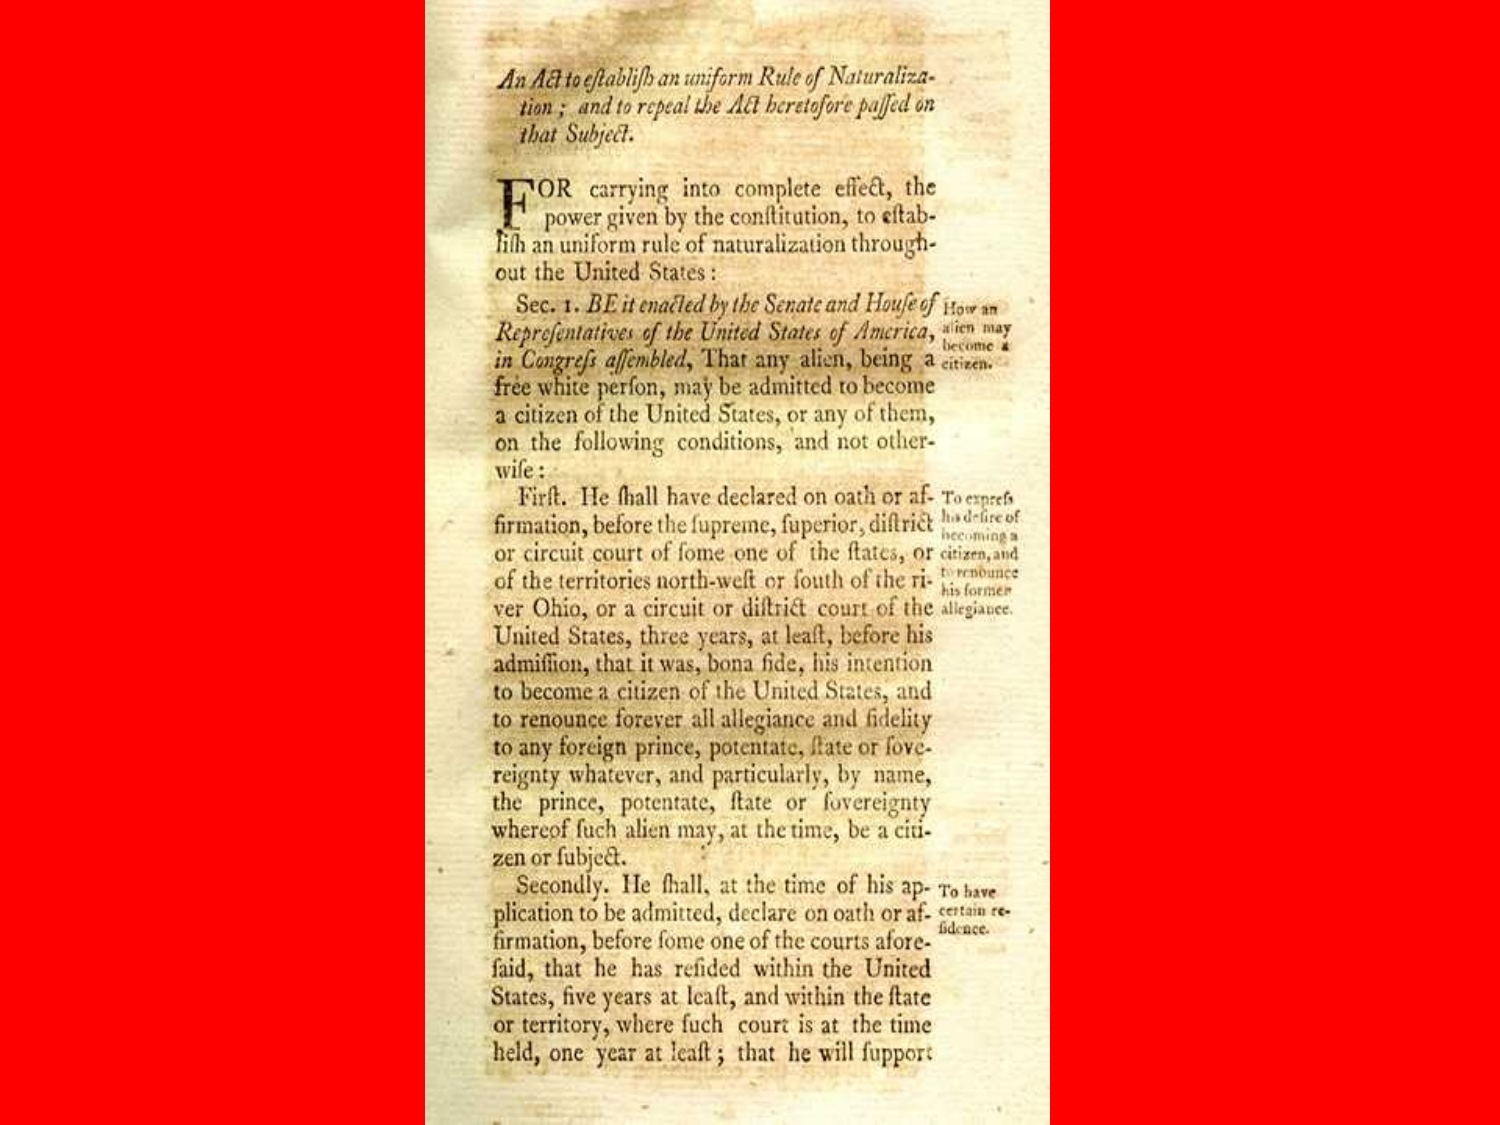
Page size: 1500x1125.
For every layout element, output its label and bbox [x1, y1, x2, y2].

picture [424, 0, 1051, 1125]
